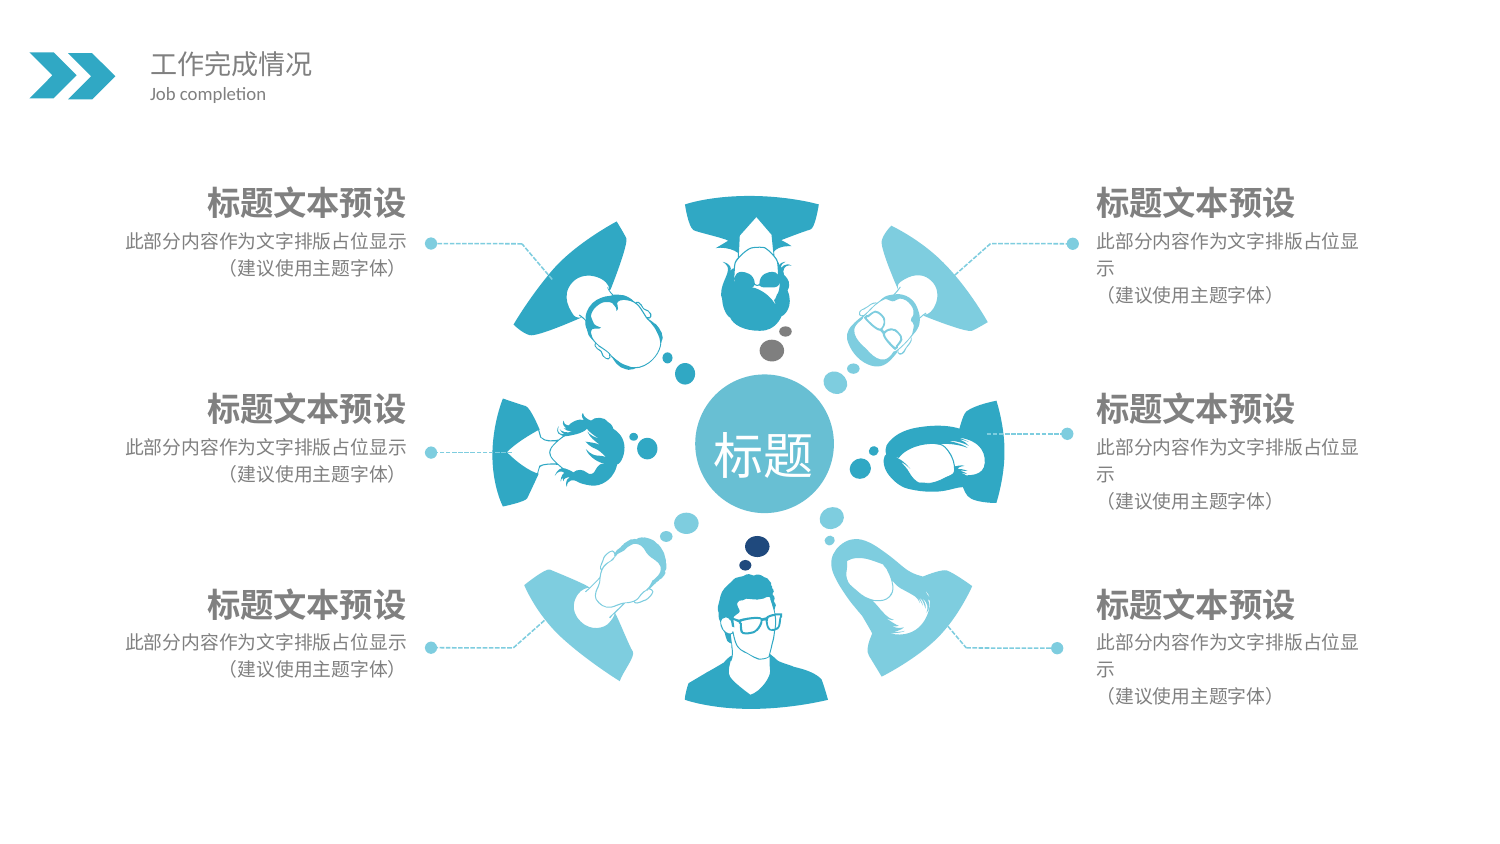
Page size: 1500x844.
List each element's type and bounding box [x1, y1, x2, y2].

text_box [100, 179, 1402, 715]
